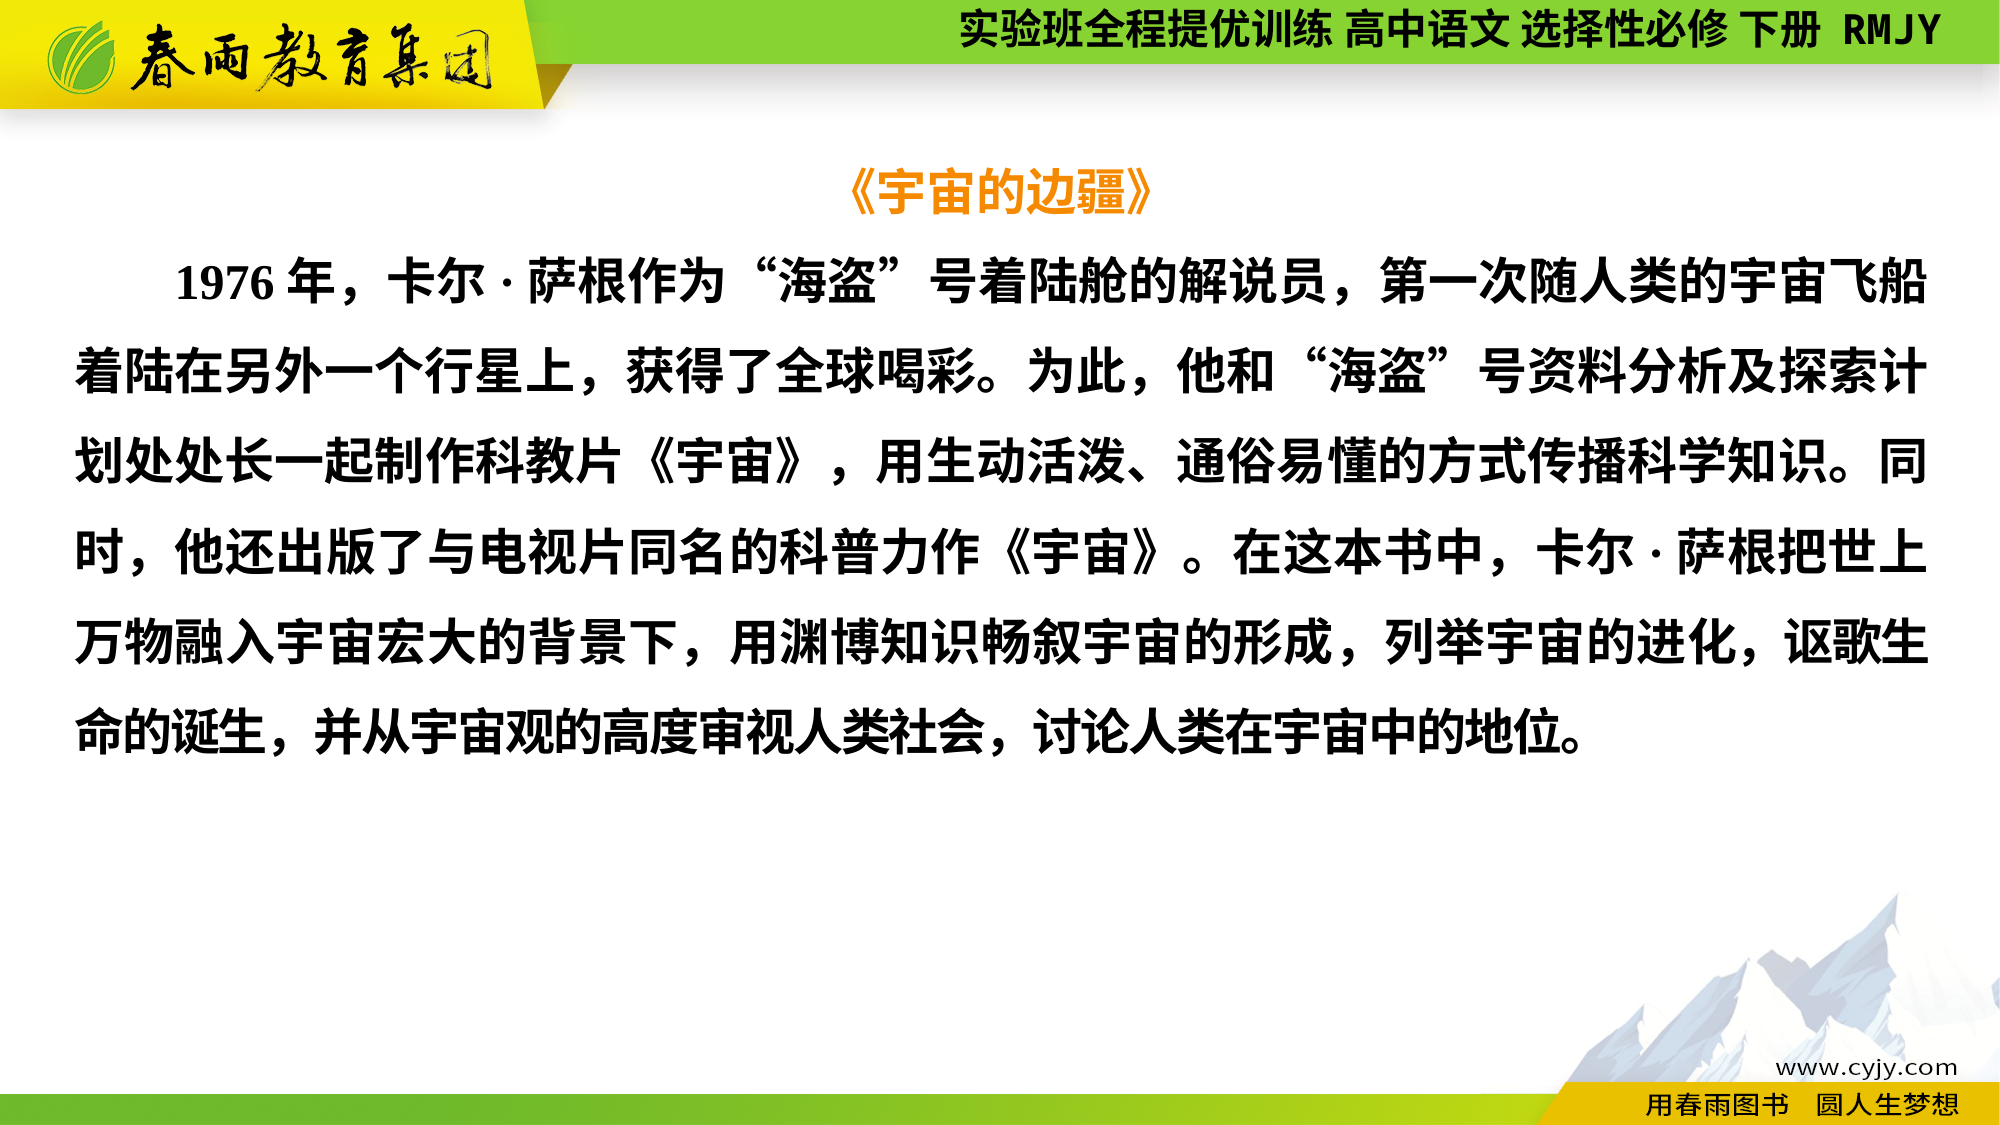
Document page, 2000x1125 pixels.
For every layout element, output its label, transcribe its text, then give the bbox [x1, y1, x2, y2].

picture [0, 0, 2000, 1125]
list 《宇宙的边疆》 1976年，卡尔·萨根作为“海盗”号着陆舱的解说员，第一次随人类的宇宙飞船着陆在另外一个行星上，获得了全球喝彩。为此，他和“海盗”号资料分析及探索计划处处长一起制作科教片《宇宙》，用生动活泼、通俗易懂的方式传播科学知识。同时，他还出版了与电视片同名的科普力作《宇宙》。在这本书中，卡尔·萨根把世上万物融入宇宙宏大的背景下，用渊博知识畅叙宇宙的形成，列举宇宙的进化，讴歌生命的诞生，并从宇宙观的高度审视人类社会，讨论人类在宇宙中的地位。 [59, 122, 1944, 774]
